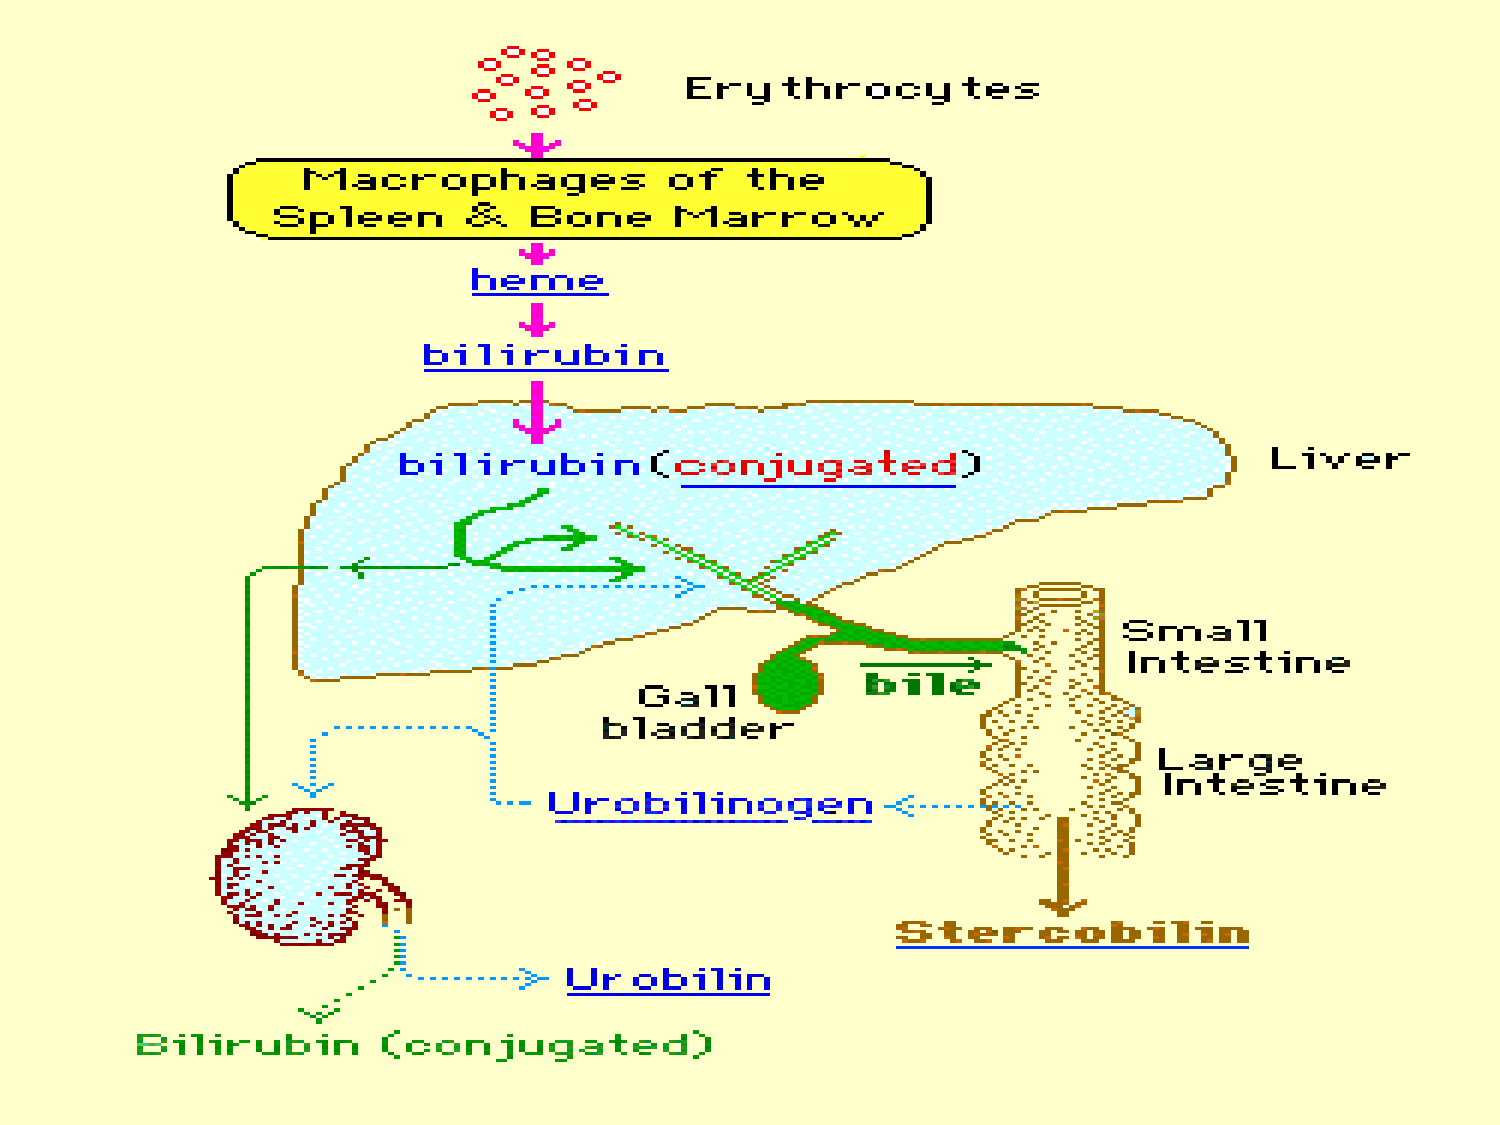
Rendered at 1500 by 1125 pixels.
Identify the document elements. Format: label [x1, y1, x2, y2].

list [0, 0, 1500, 1125]
